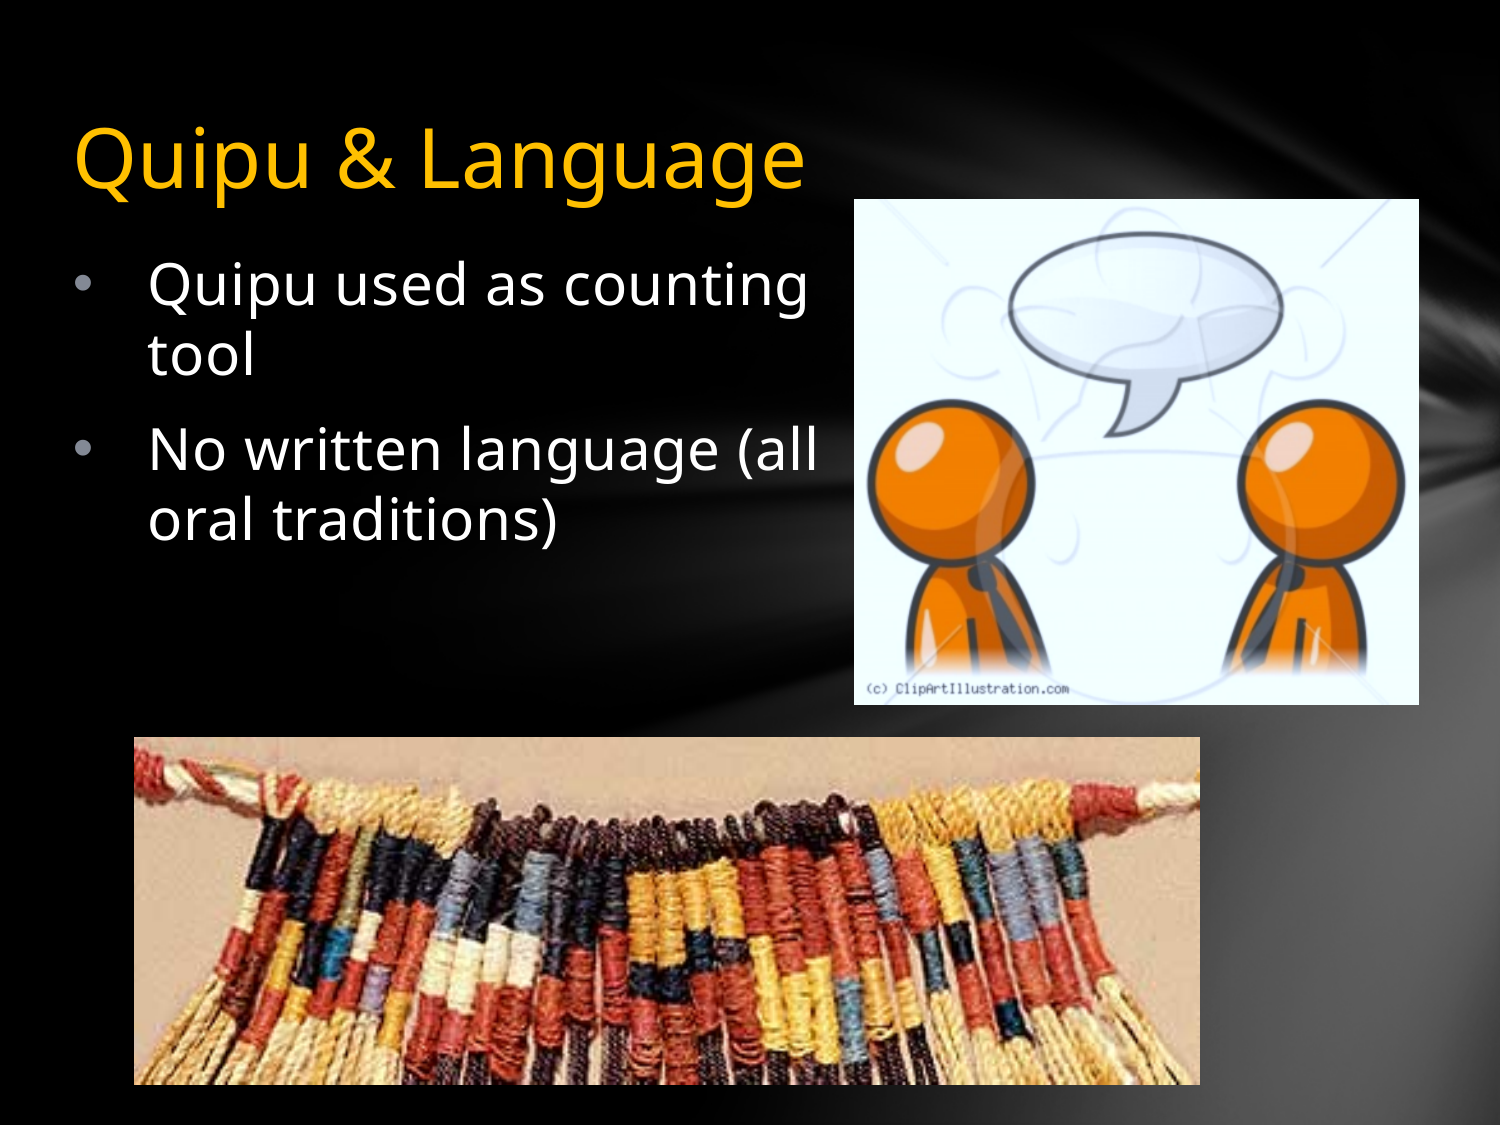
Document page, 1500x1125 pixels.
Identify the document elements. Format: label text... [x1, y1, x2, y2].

picture [853, 199, 1420, 705]
title Quipu & Language [57, 37, 1318, 213]
picture [134, 737, 1201, 1086]
list Quipu used as counting tool No written language (all oral traditions) [57, 239, 850, 1015]
